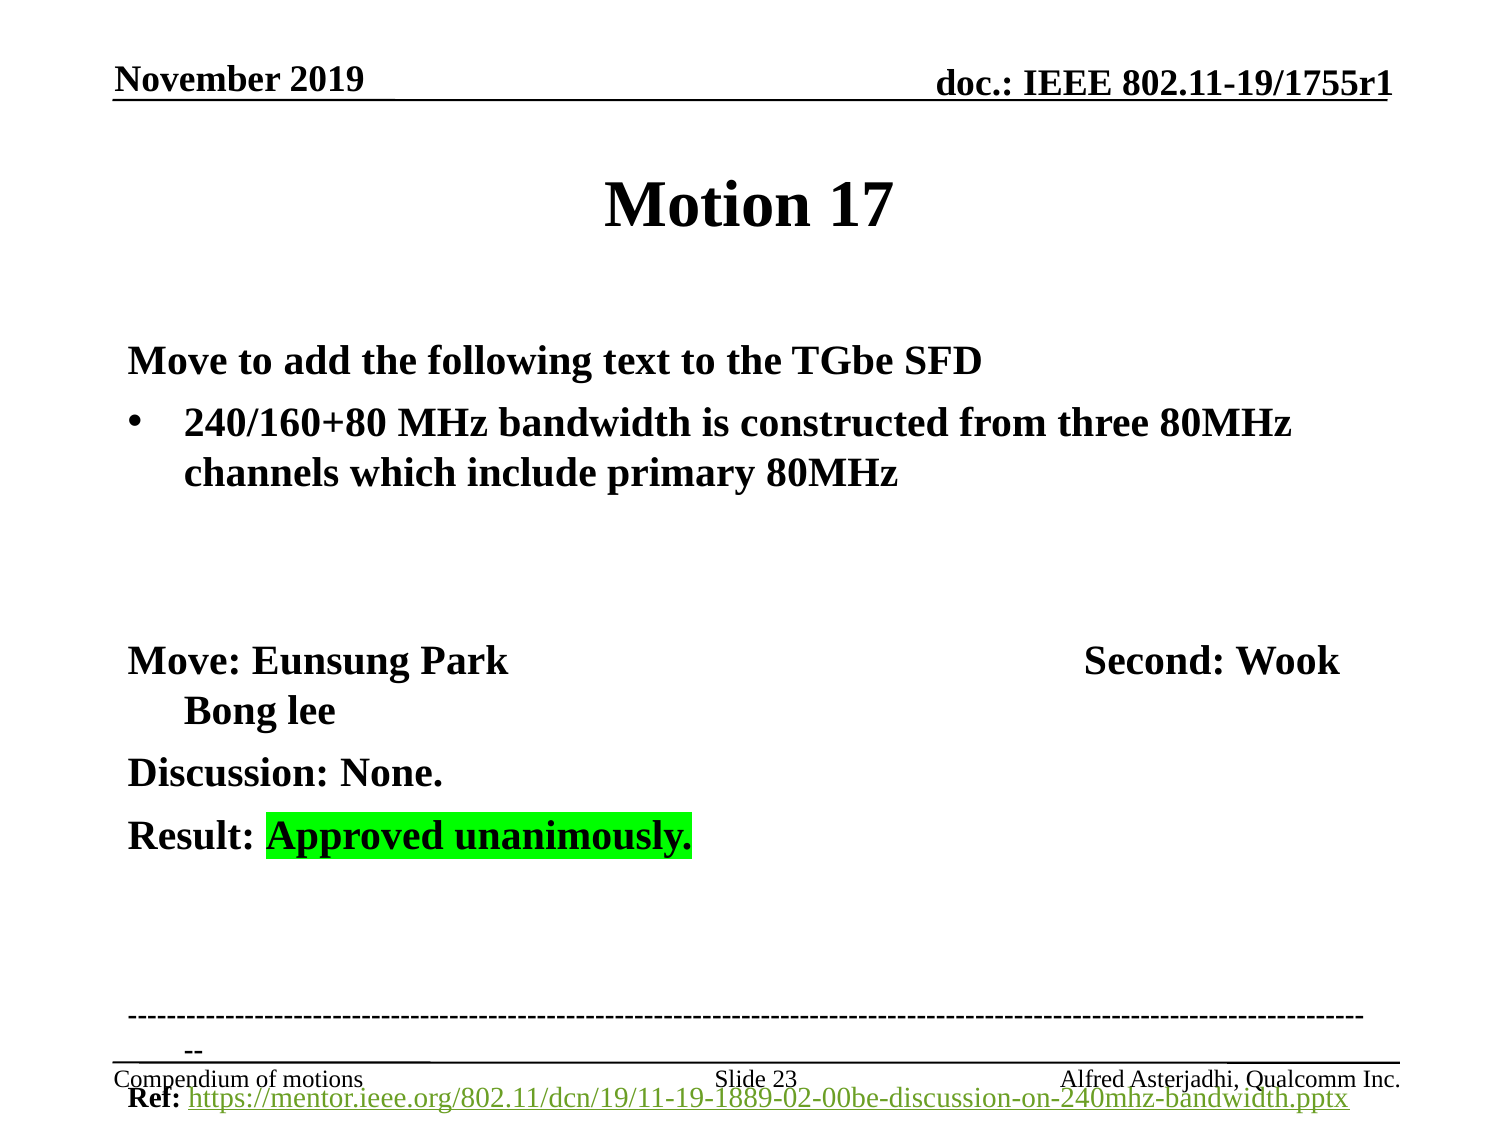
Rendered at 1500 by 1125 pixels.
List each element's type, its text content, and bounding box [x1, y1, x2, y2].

footer Alfred Asterjadhi, Qualcomm Inc. [878, 1061, 1402, 1093]
slide_number Slide 23 [712, 1061, 800, 1123]
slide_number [114, 54, 423, 100]
title Motion 17 [112, 112, 1388, 288]
list Move to add the following text to the TGbe SFD 240/160+80 MHz bandwidth is constructed from three 80MHz channels which include primary 80MHz Move: Eunsung Park Second: Wook Bong lee Discussion: None. Result: Approved unanimously. --------------------------------------------------------------------------------------------------------------------------------- Ref: https://mentor.ieee.org/802.11/dcn/19/11-19-1889-02-00be-discussion-on-240mhz-bandwidth.pptx [112, 324, 1388, 1051]
